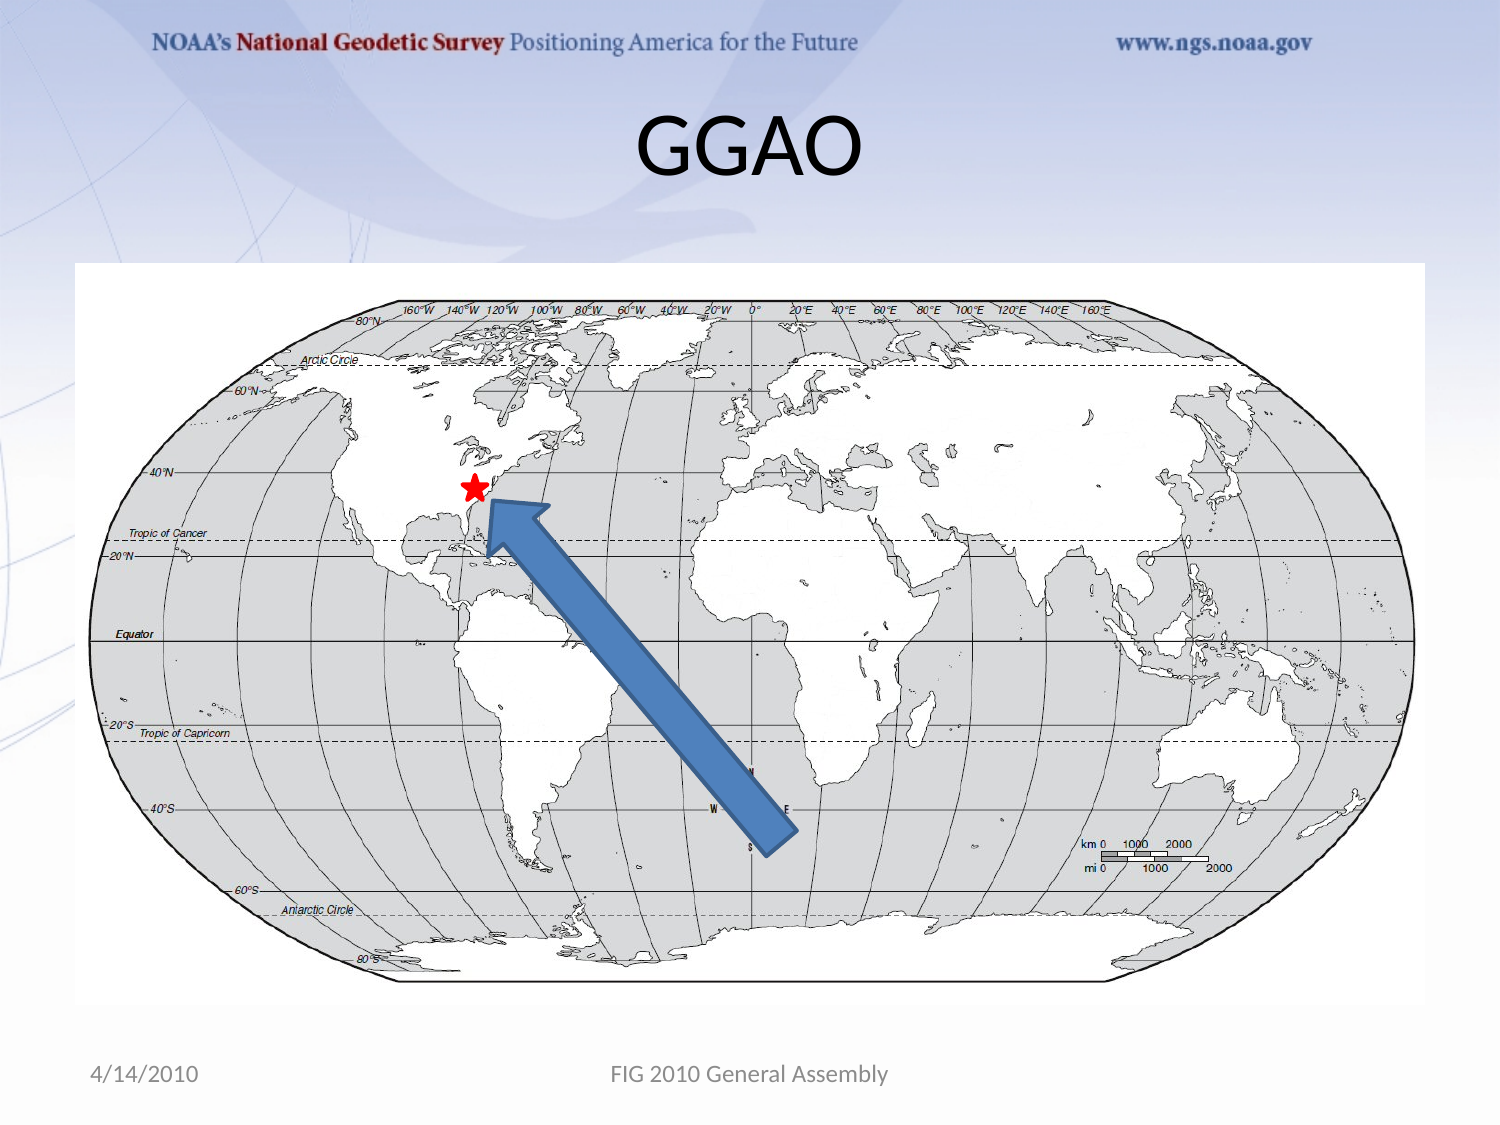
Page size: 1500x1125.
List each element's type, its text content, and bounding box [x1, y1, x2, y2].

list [74, 262, 1426, 1005]
picture [0, 0, 1500, 1125]
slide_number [75, 1042, 425, 1103]
footer FIG 2010 General Assembly [512, 1042, 988, 1103]
title GGAO [74, 44, 1426, 233]
